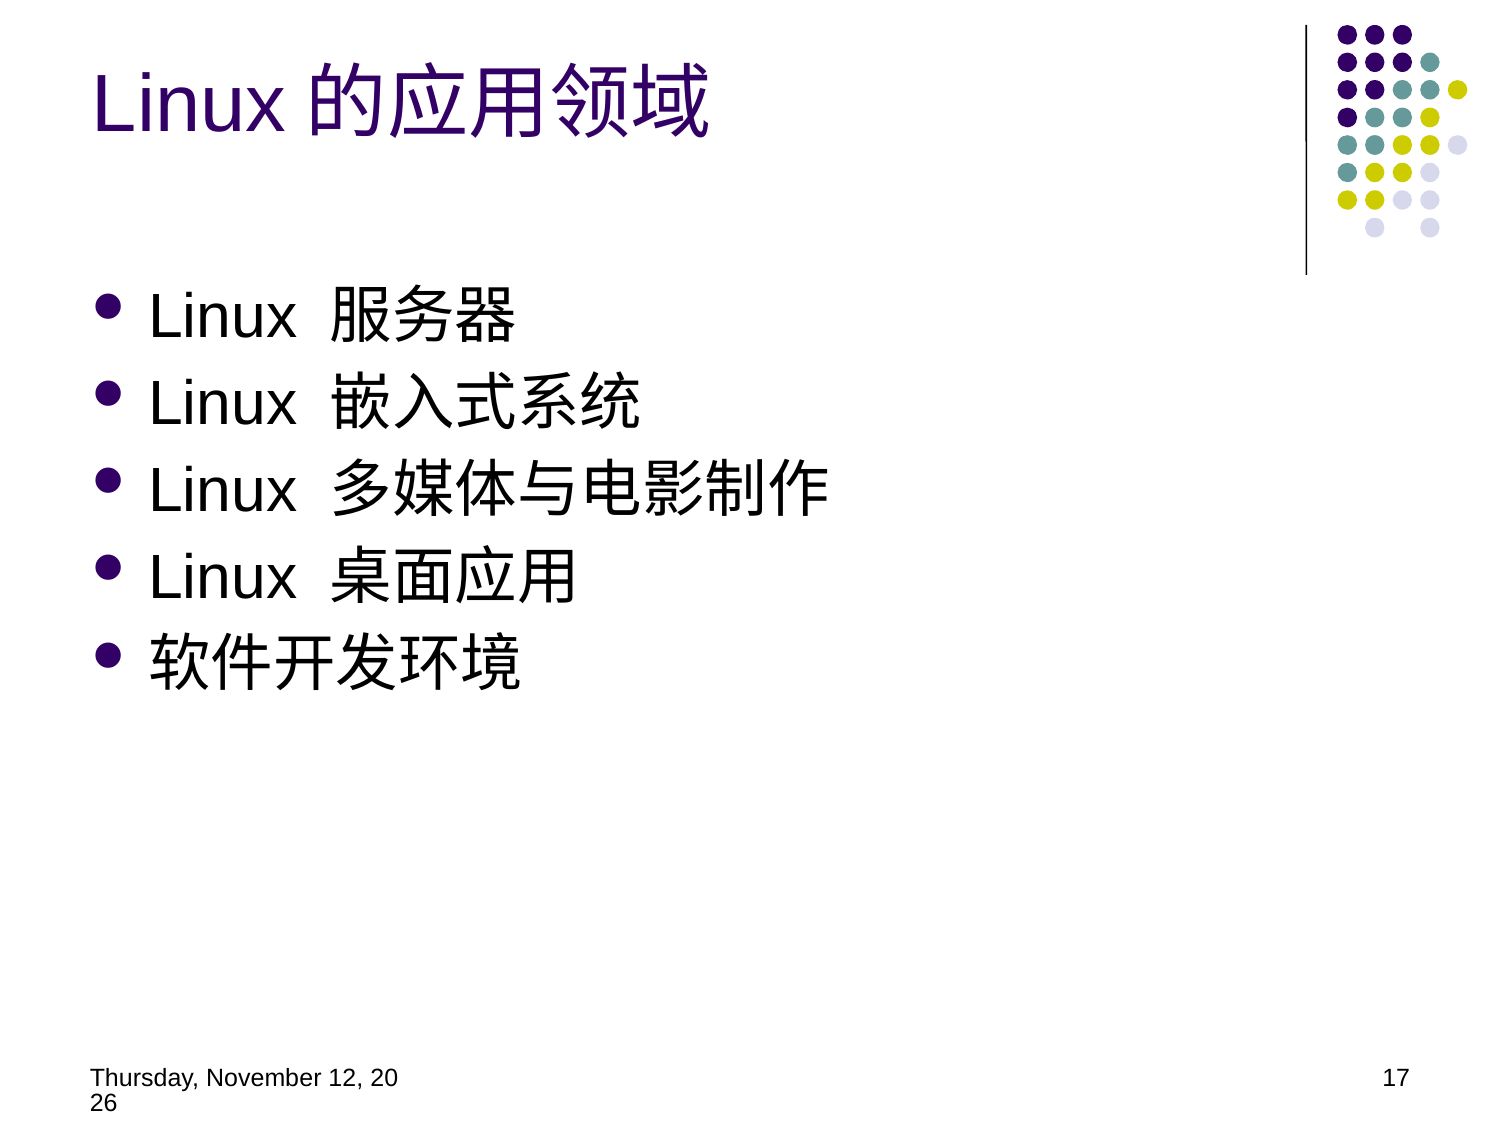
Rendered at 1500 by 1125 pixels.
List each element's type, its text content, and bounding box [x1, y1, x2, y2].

slide_number 17 [1074, 1024, 1425, 1100]
list Linux 服务器 Linux 嵌入式系统 Linux 多媒体与电影制作 Linux 桌面应用 软件开发环境 [76, 266, 1428, 1011]
title Linux的应用领域 [76, 42, 1428, 230]
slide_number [75, 1024, 425, 1100]
